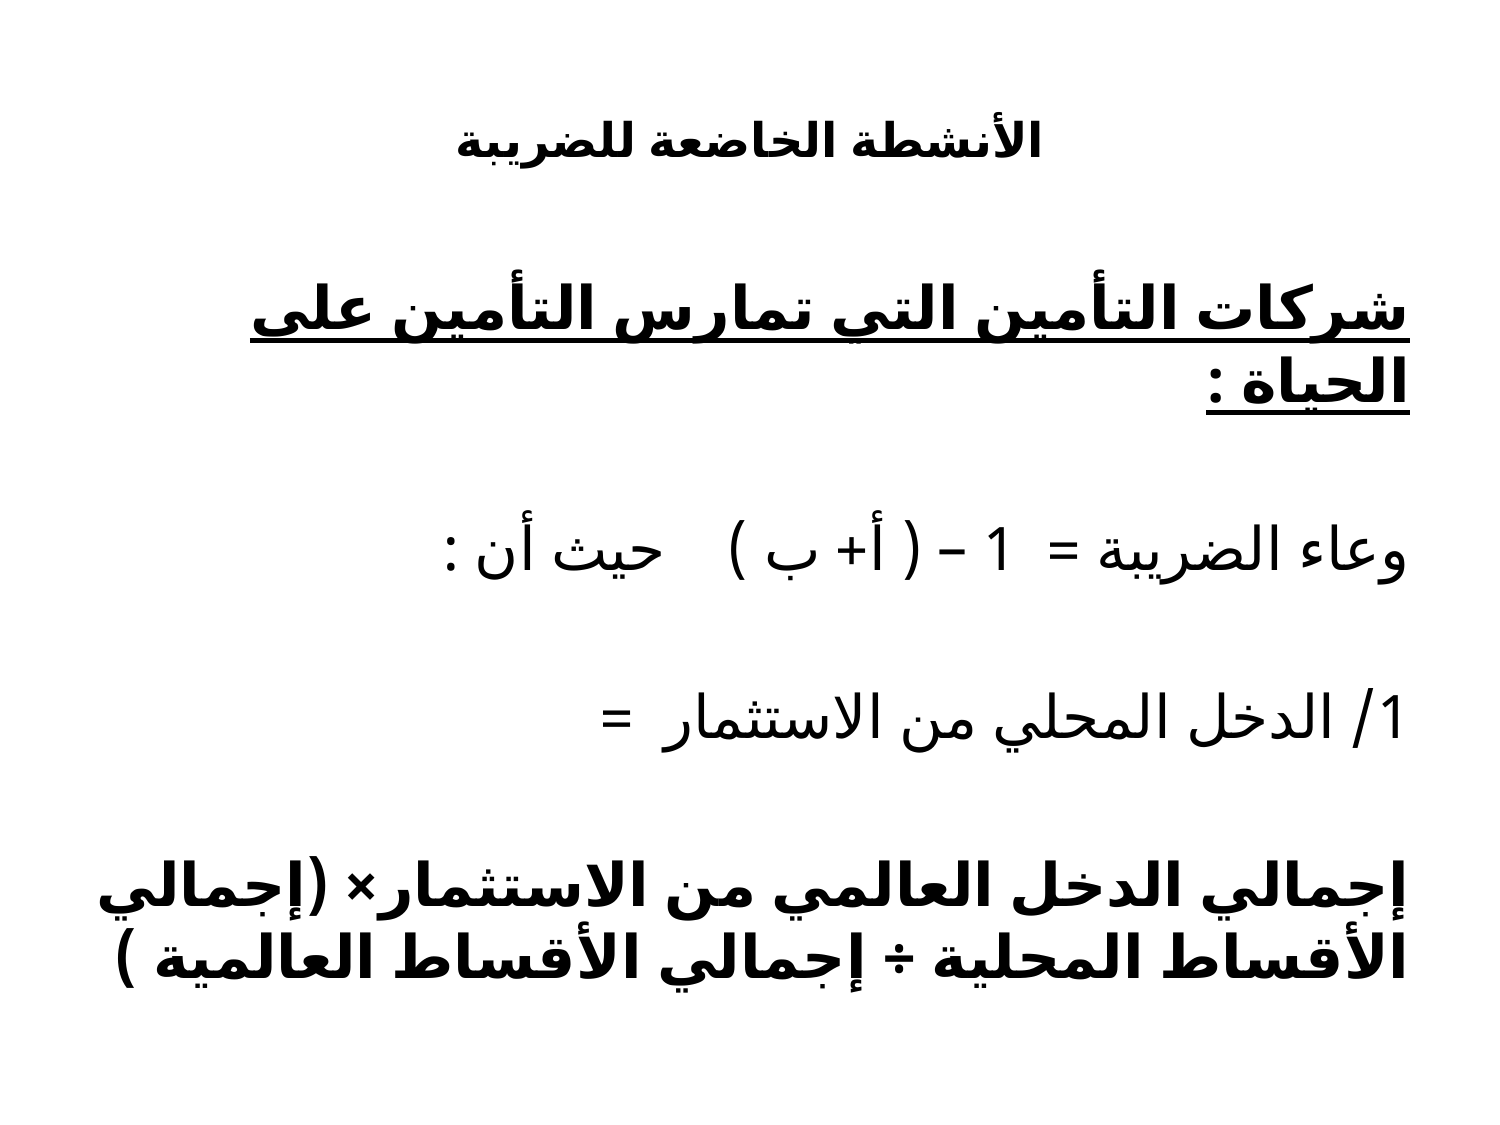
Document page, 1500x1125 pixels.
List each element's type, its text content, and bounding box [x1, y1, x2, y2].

title الأنشطة الخاضعة للضريبة [75, 45, 1425, 233]
list شركات التأمين التي تمارس التأمين على الحياة : وعاء الضريبة = 1 – ( أ+ ب ) حيث أن : 1/ الدخل المحلي من الاستثمار = إجمالي الدخل العالمي من الاستثمار× (إجمالي الأقساط المحلية ÷ إجمالي الأقساط العالمية ) [75, 262, 1425, 1005]
